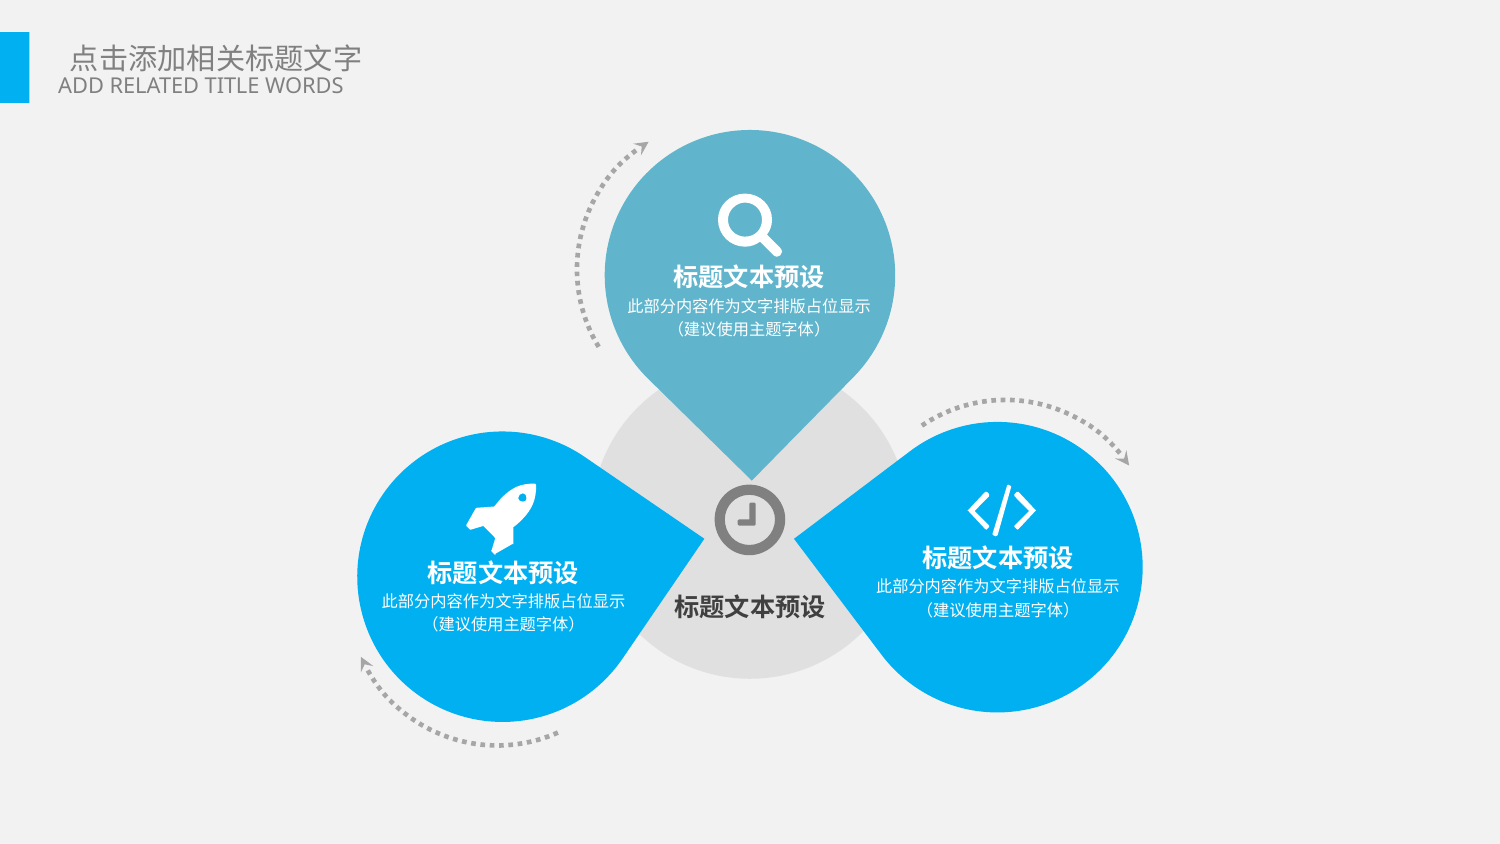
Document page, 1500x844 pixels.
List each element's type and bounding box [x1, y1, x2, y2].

text_box [347, 119, 1156, 746]
